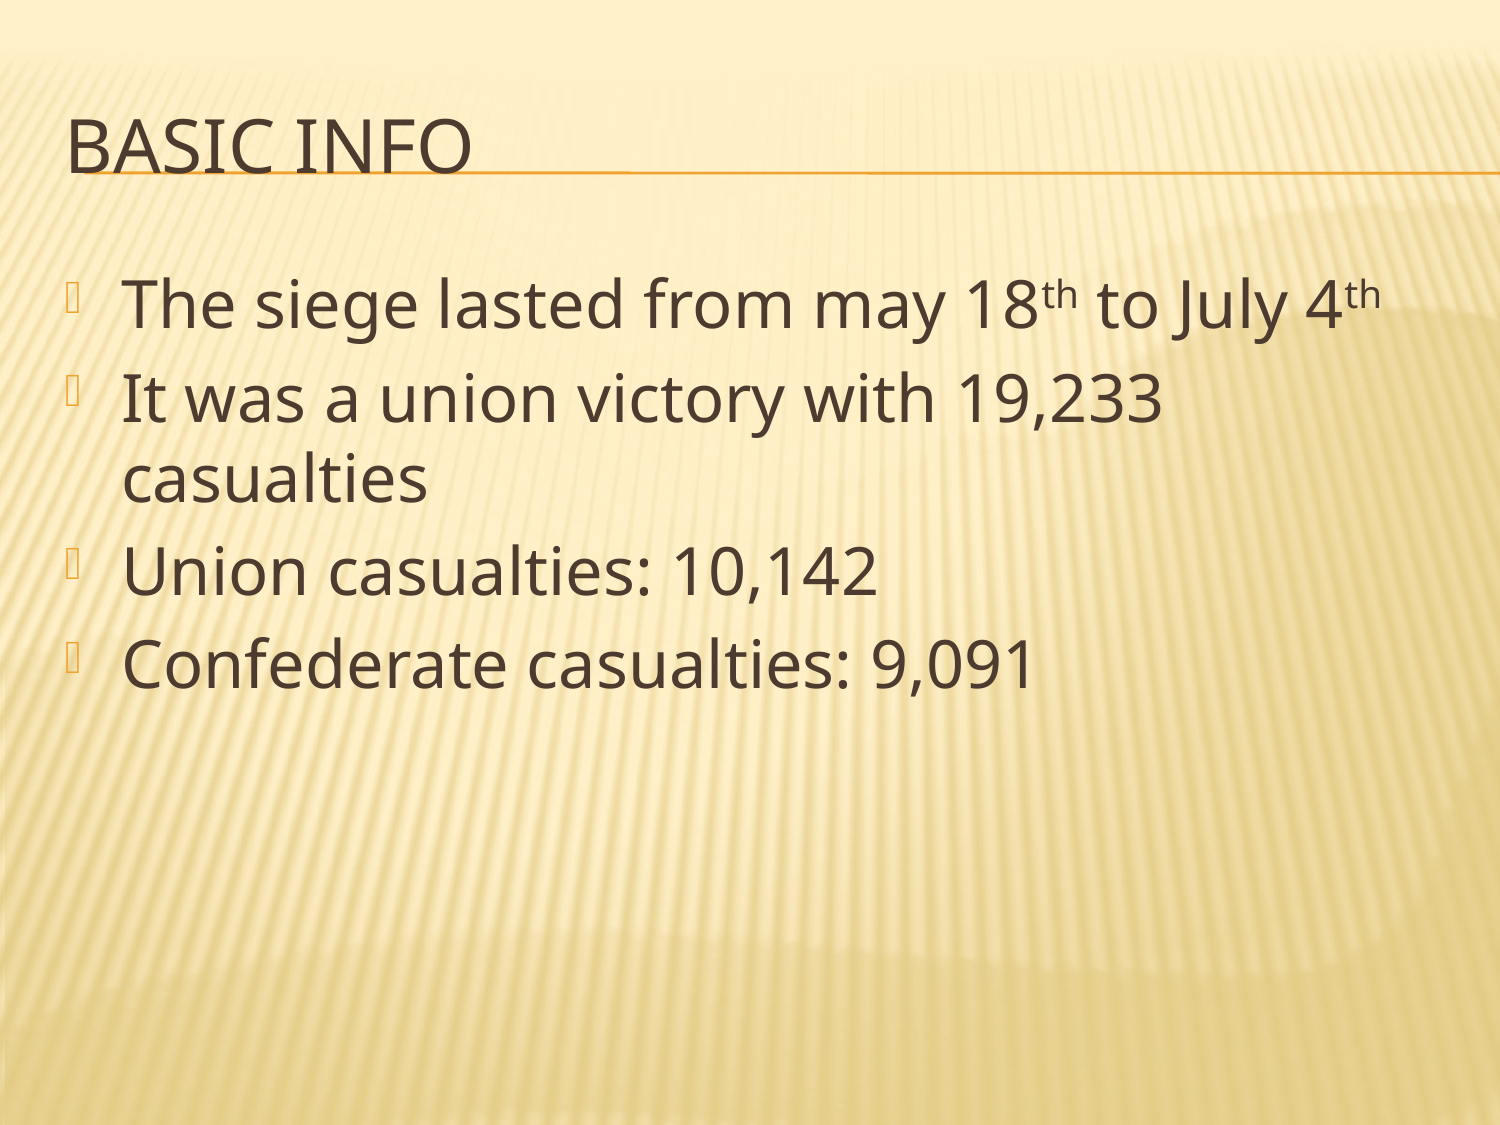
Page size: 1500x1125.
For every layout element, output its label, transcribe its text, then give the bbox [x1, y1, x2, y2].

title Basic Info [50, 75, 1475, 213]
list The siege lasted from may 18th to July 4th It was a union victory with 19,233 casualties Union casualties: 10,142 Confederate casualties: 9,091 [50, 254, 1475, 998]
